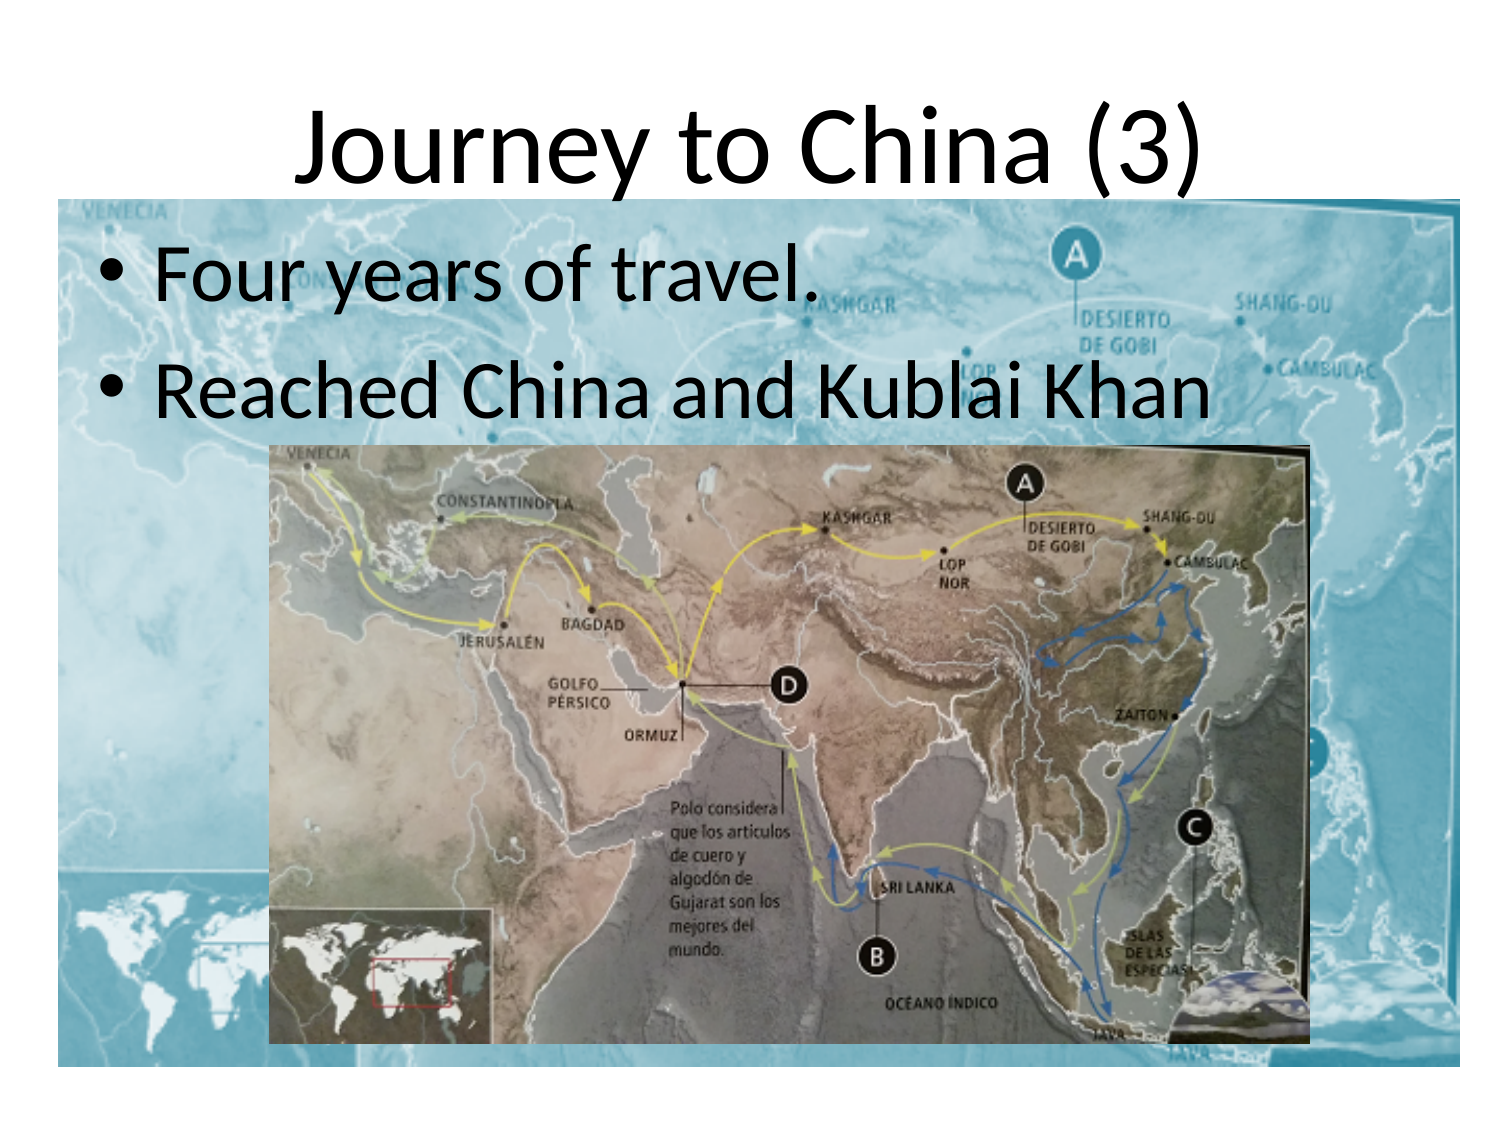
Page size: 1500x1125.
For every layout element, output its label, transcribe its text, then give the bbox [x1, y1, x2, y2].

title Journey to China (3) [75, 45, 1425, 197]
picture [58, 198, 1460, 1067]
